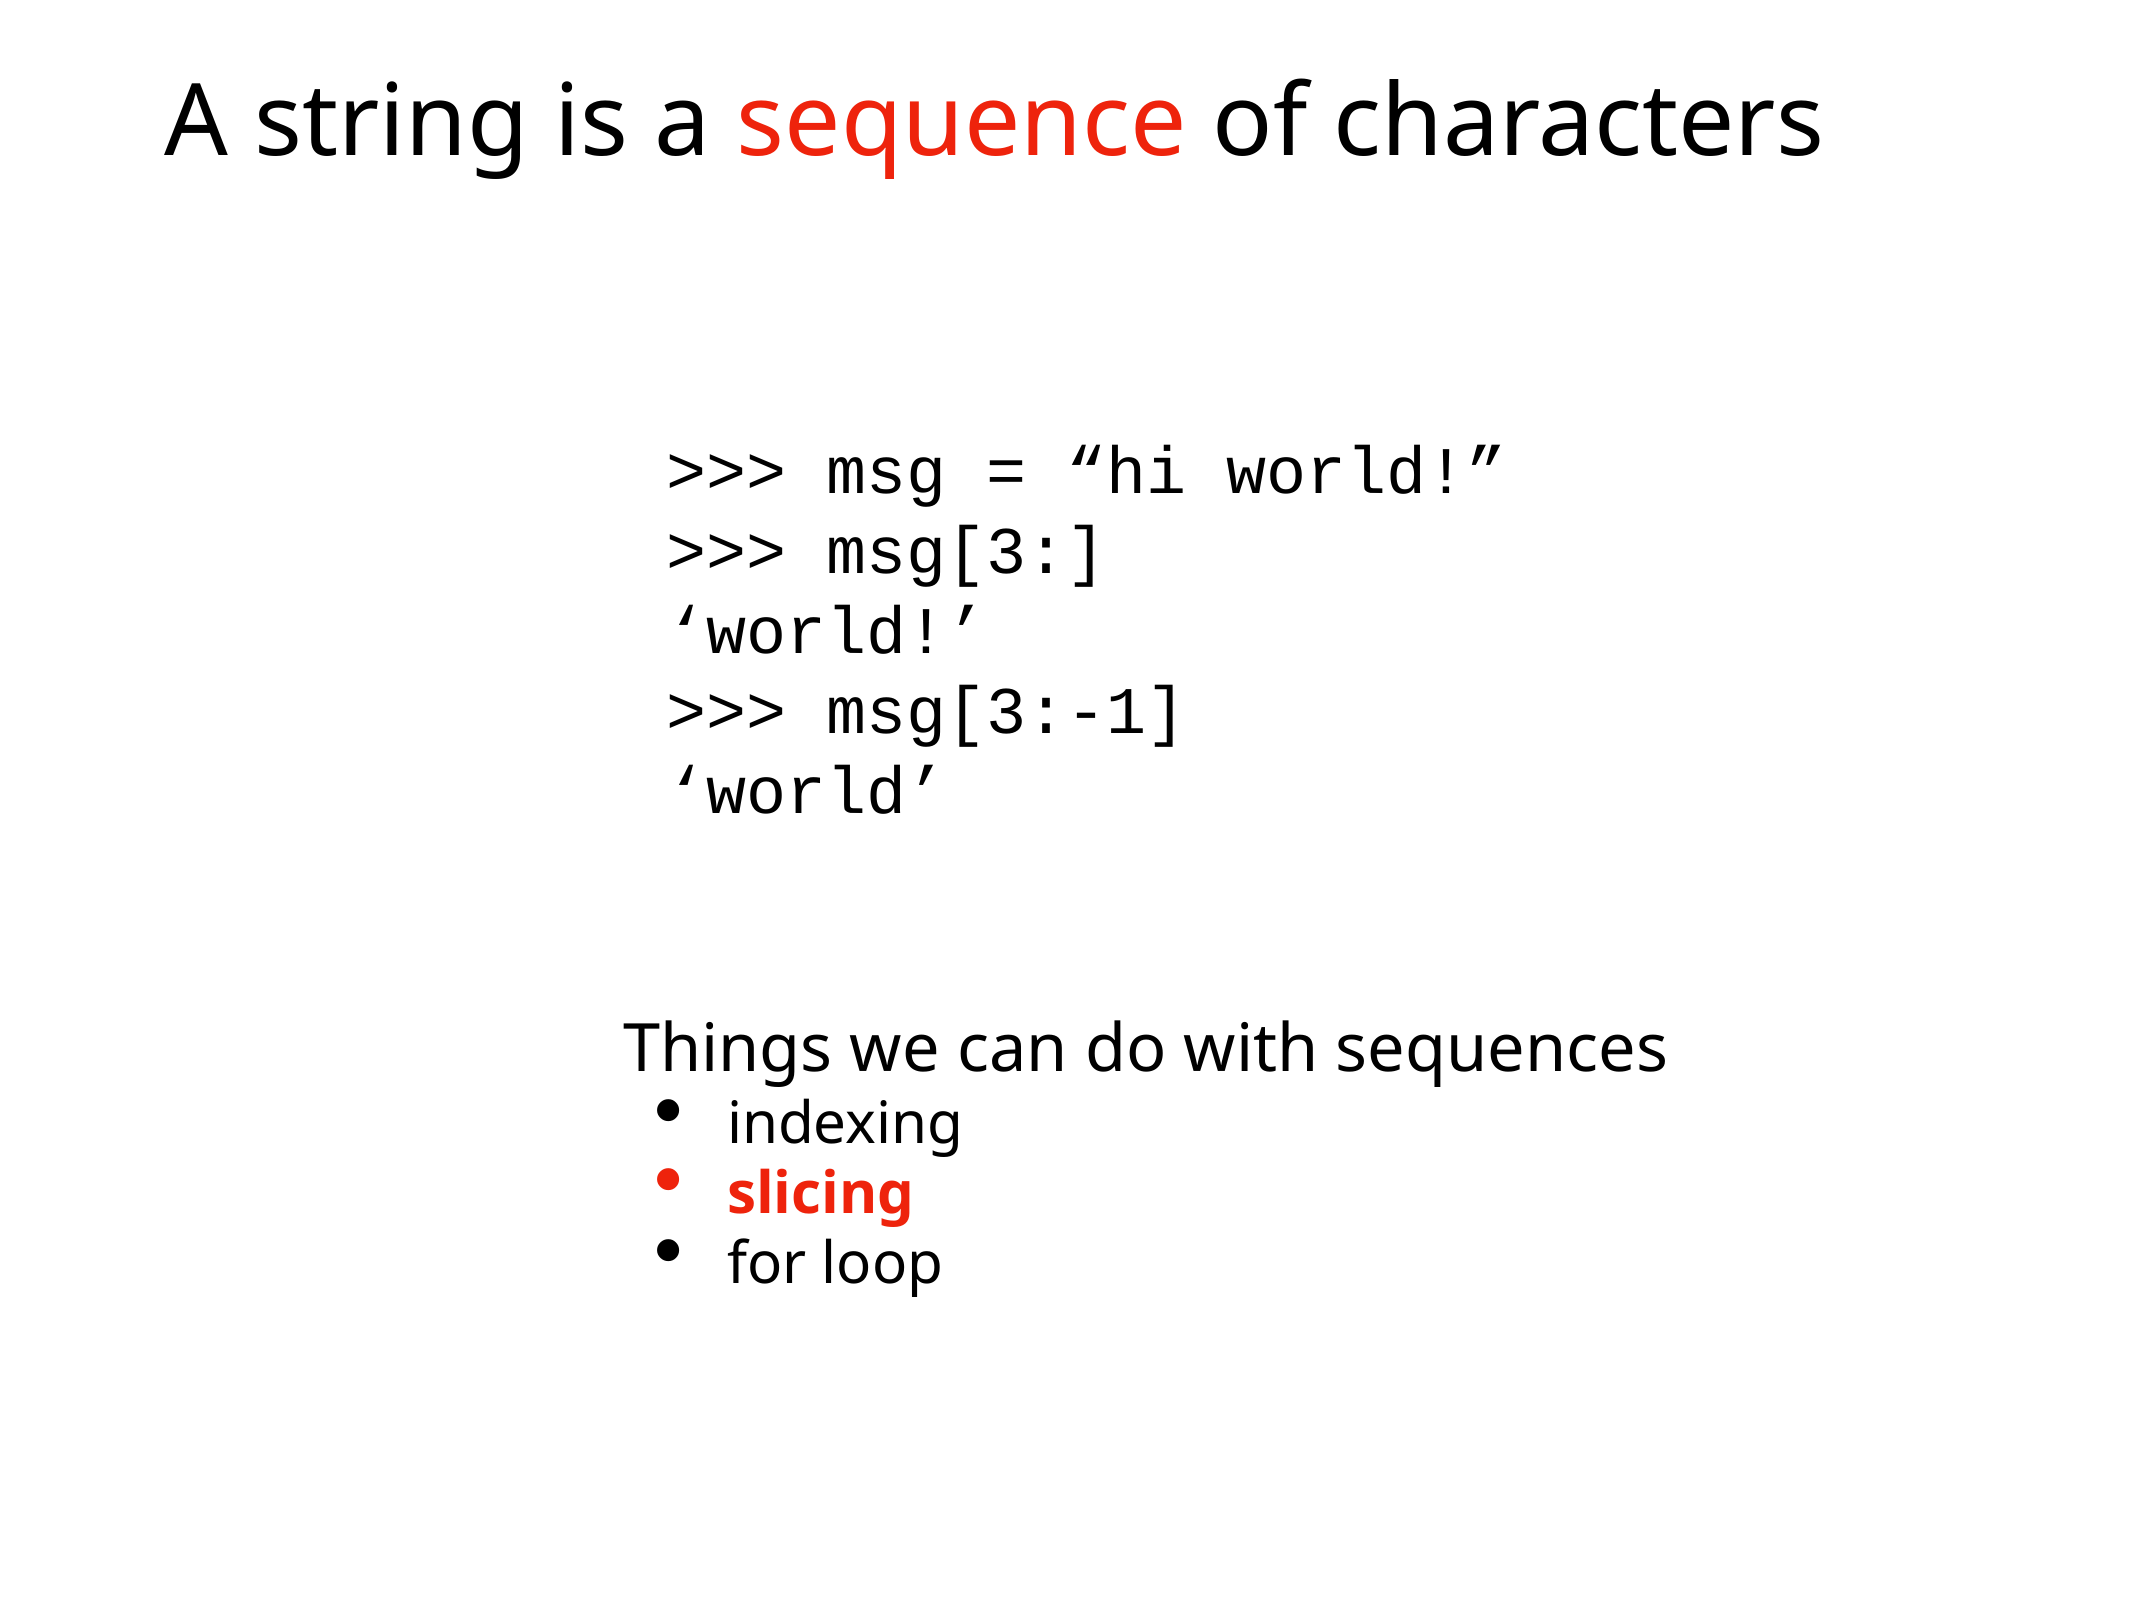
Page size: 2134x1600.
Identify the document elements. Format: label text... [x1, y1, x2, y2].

title A string is a sequence of characters [155, 41, 1978, 191]
text_box Things we can do with sequences indexing slicing for loop [614, 996, 1678, 1304]
text_box >>> msg = “hi world!” >>> msg[3:] ‘world!’ >>> msg[3:-1] ‘world’ [658, 418, 1515, 836]
